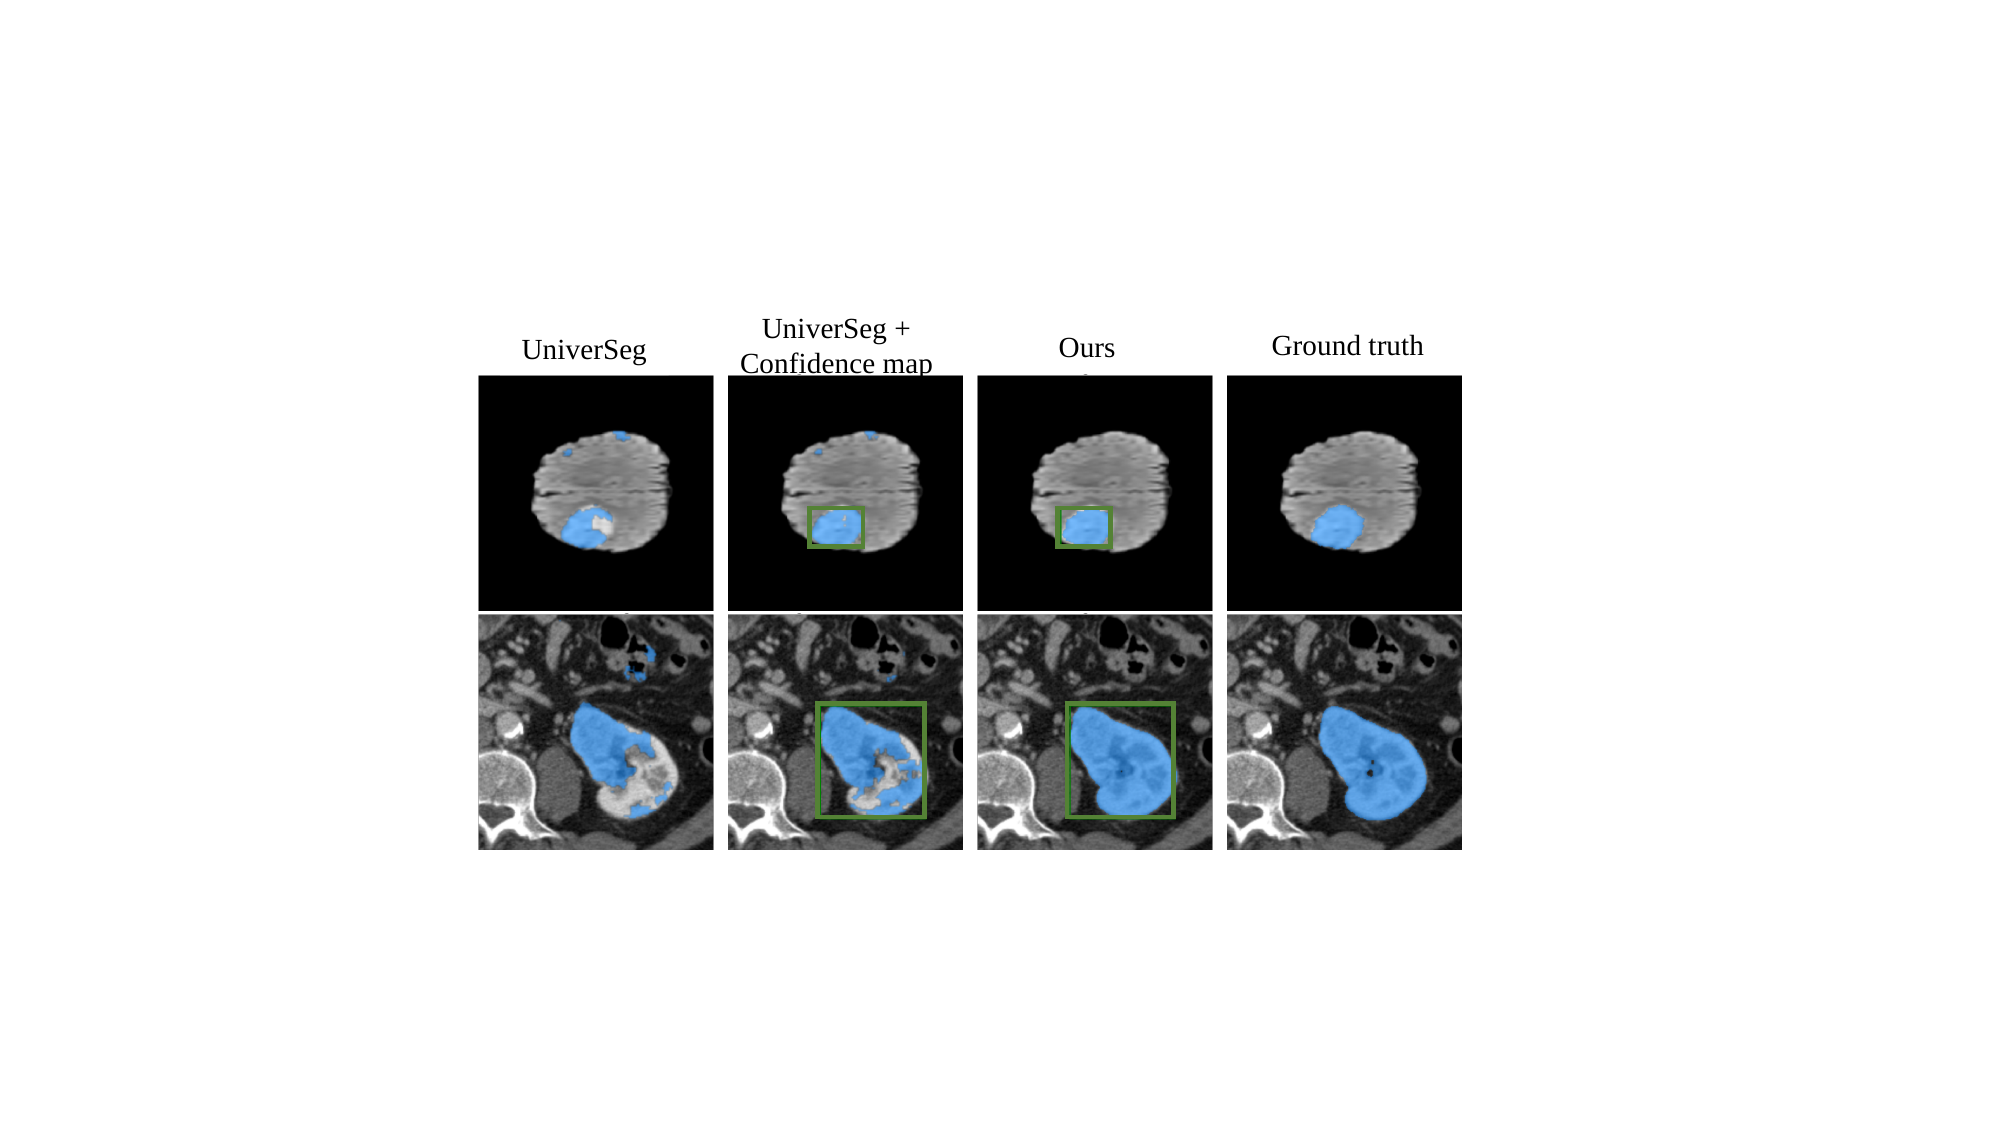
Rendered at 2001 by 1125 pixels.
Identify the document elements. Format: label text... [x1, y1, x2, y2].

text_box Ground truth [1230, 316, 1466, 373]
text_box UniverSeg + Confidence map [718, 316, 955, 373]
picture [467, 374, 1472, 853]
text_box Ours [969, 317, 1205, 374]
text_box UniverSeg [499, 319, 670, 374]
